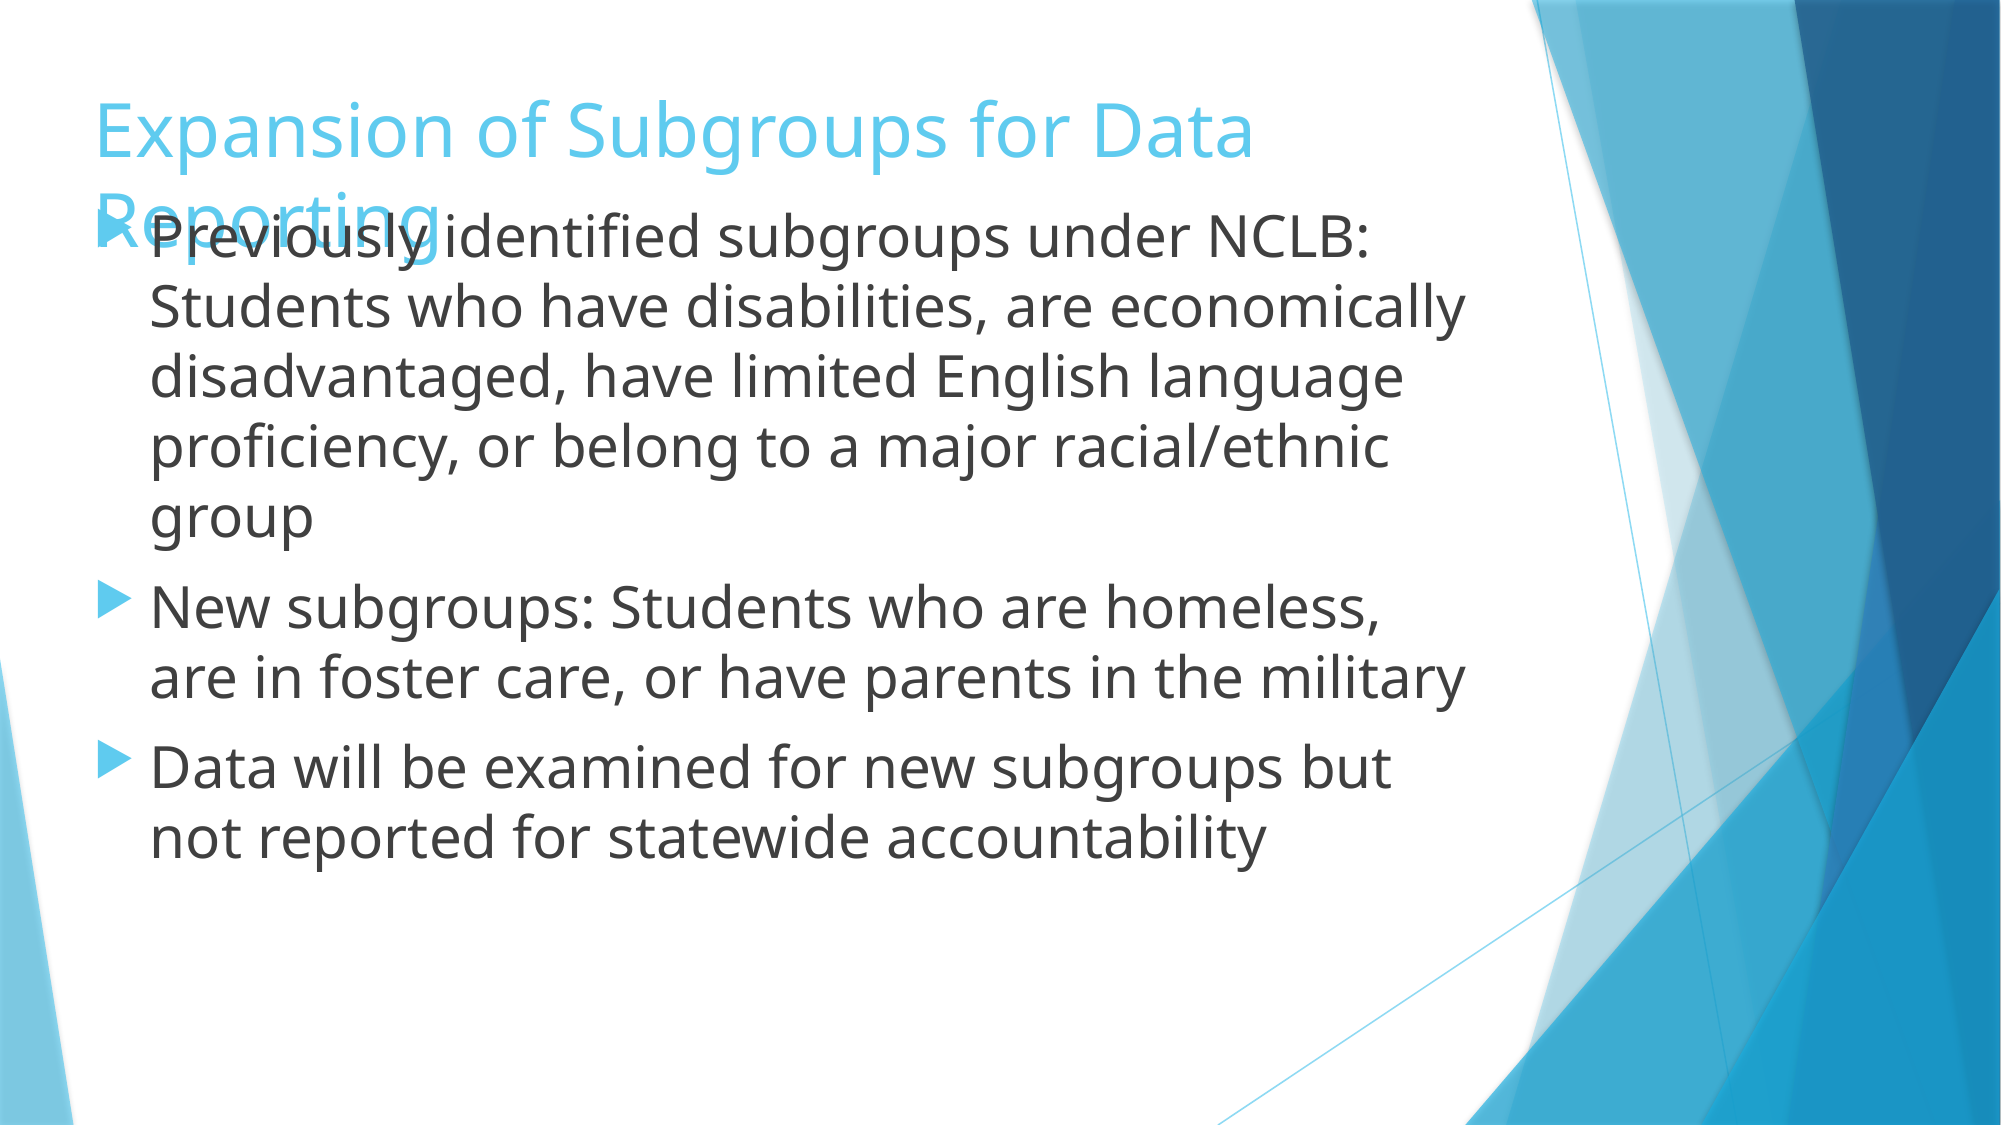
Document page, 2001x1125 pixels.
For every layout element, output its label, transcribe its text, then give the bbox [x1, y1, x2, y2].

list Previously identified subgroups under NCLB: Students who have disabilities, are economically disadvantaged, have limited English language proficiency, or belong to a major racial/ethnic group New subgroups: Students who are homeless, are in foster care, or have parents in the military Data will be examined for new subgroups but not reported for statewide accountability [78, 191, 1489, 1125]
title Expansion of Subgroups for Data Reporting [78, 74, 1542, 187]
